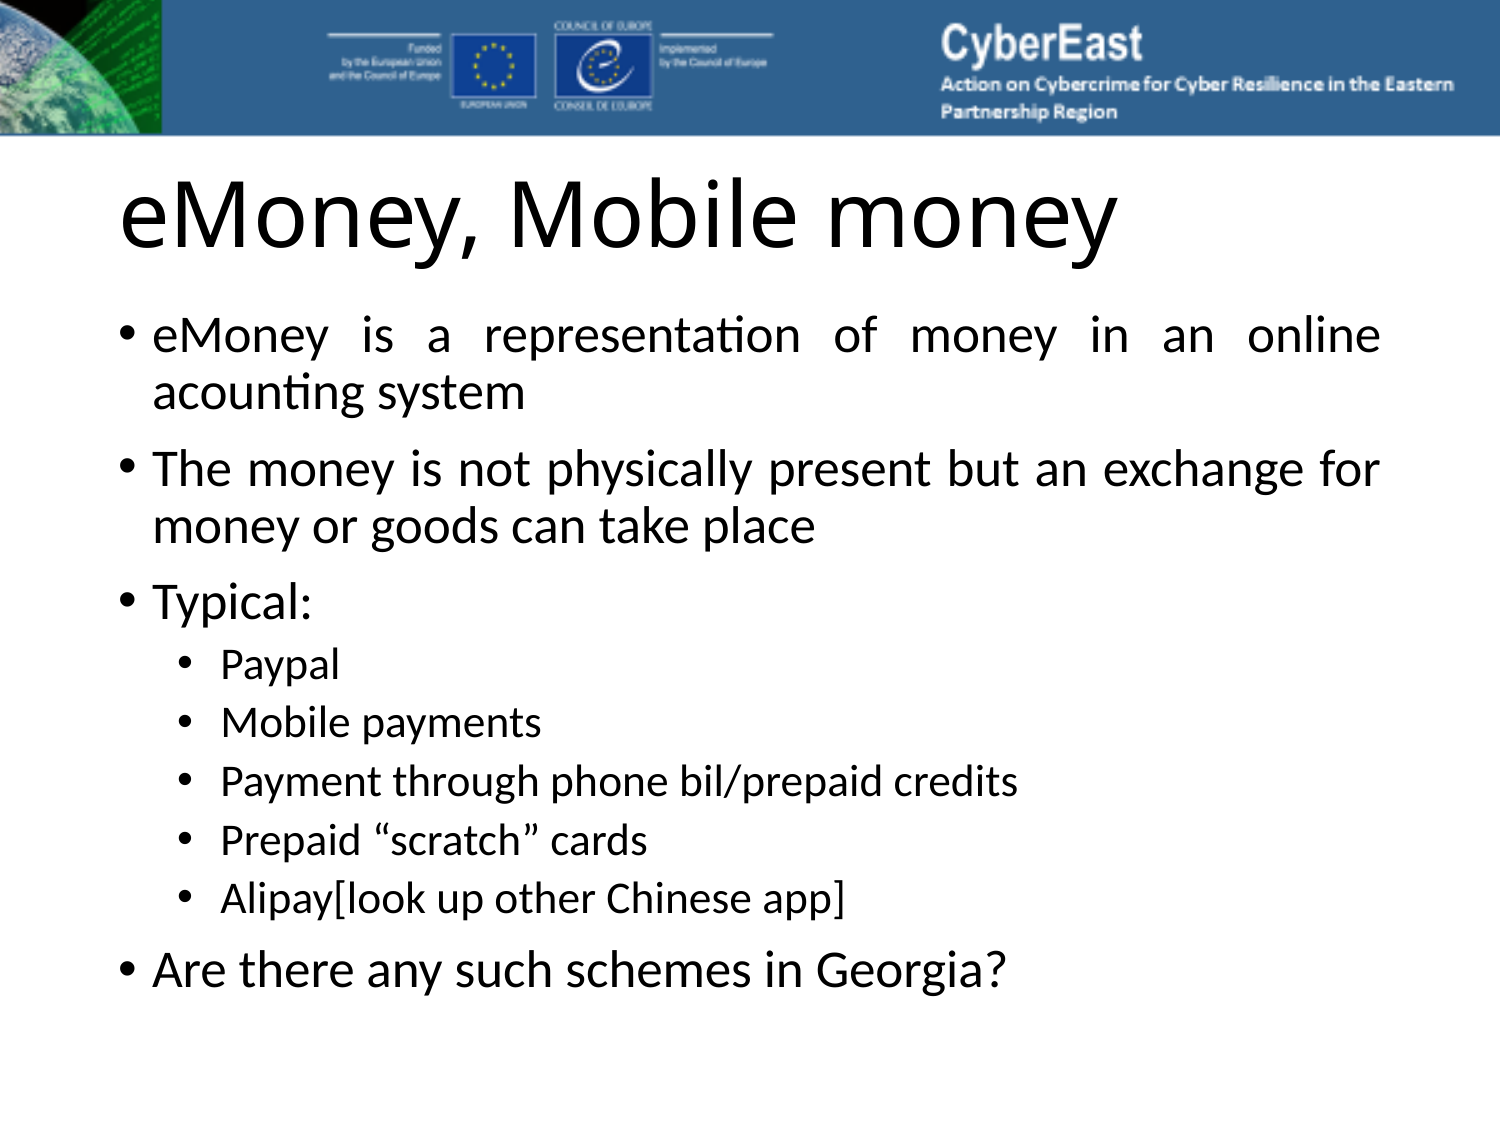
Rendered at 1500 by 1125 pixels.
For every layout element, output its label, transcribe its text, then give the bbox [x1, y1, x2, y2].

list eMoney is a representation of money in an online acounting system The money is not physically present but an exchange for money or goods can take place Typical: Paypal Mobile payments Payment through phone bil/prepaid credits Prepaid “scratch” cards Alipay[look up other Chinese app] Are there any such schemes in Georgia? [103, 299, 1397, 1014]
picture [0, 0, 1500, 1125]
title eMoney, Mobile money [103, 59, 1397, 278]
